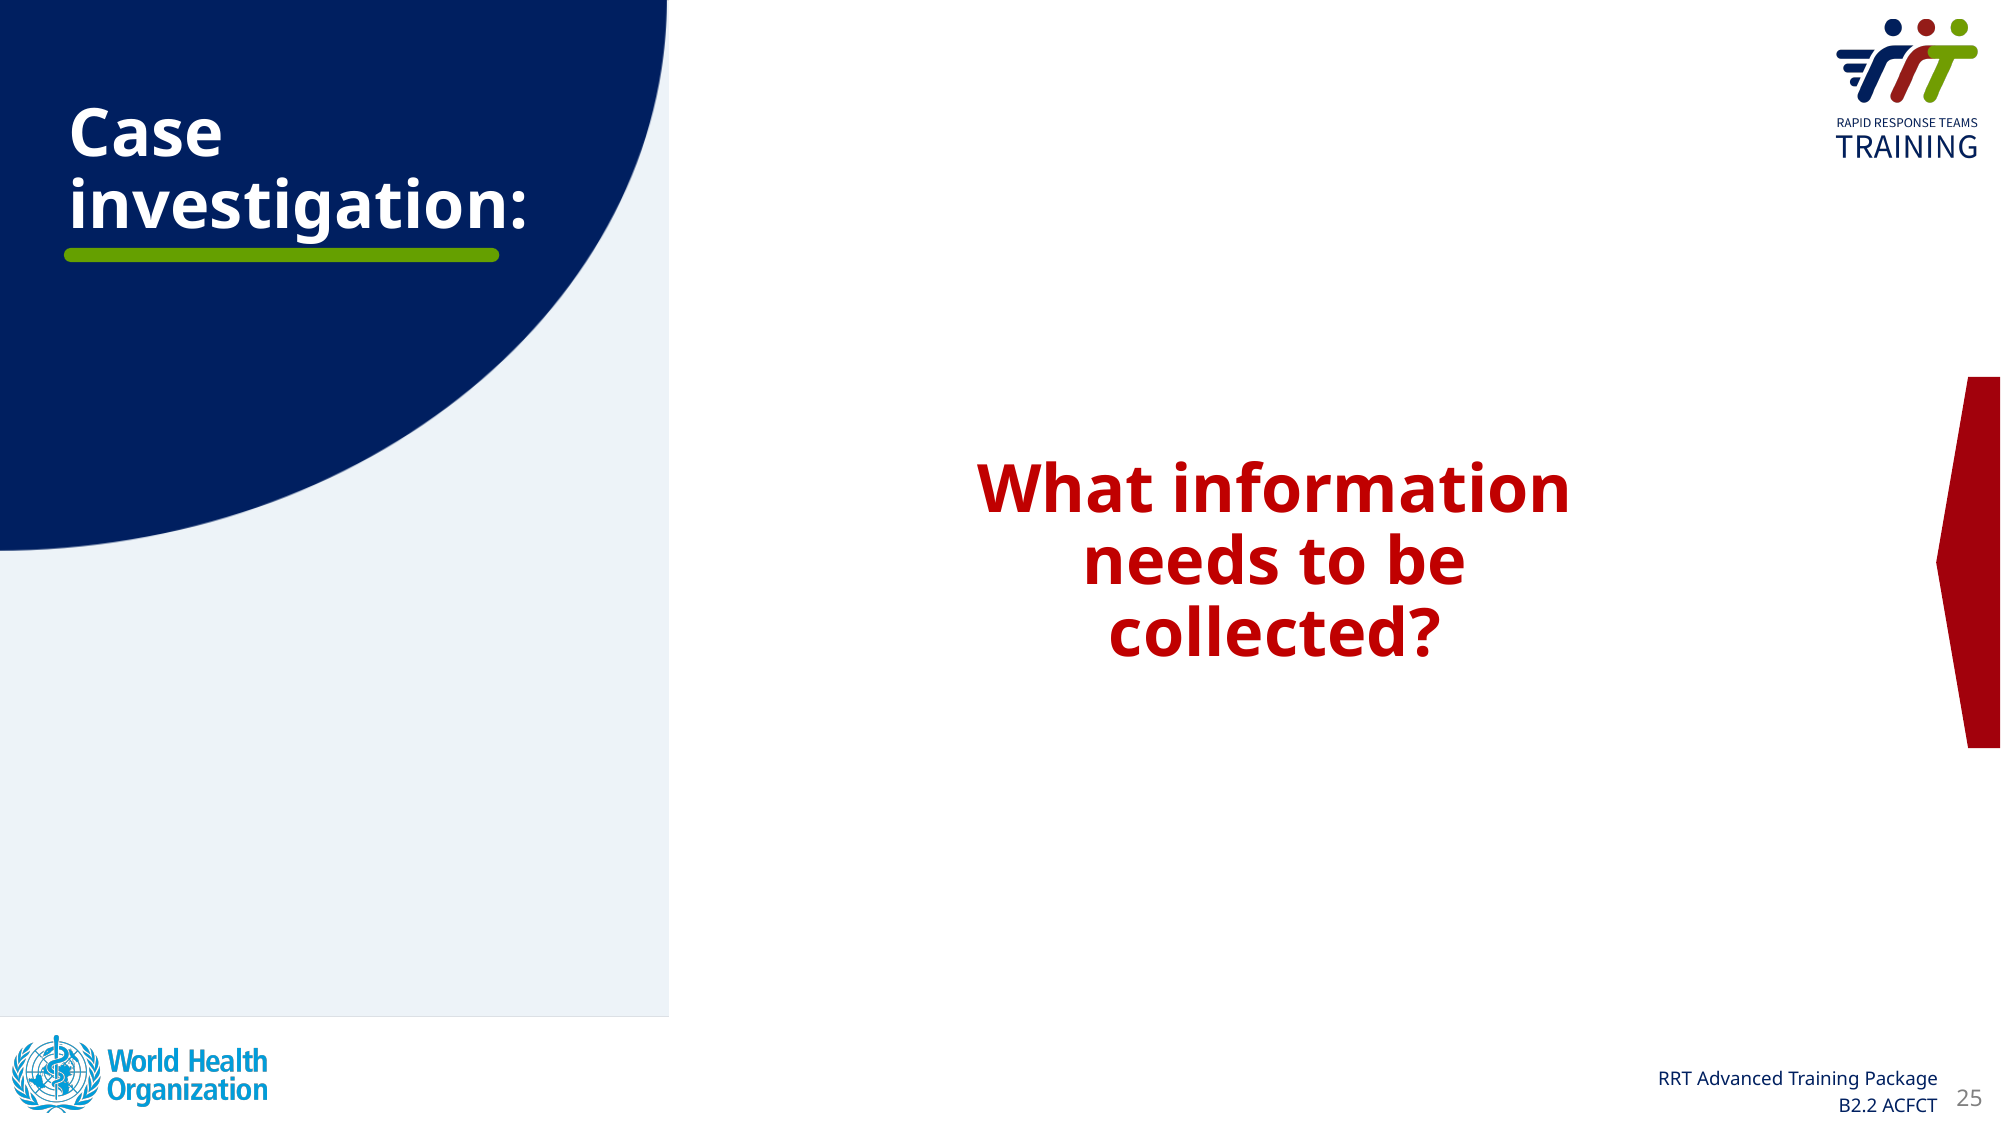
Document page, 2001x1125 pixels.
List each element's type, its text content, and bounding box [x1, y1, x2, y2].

title Case investigation: [60, 72, 597, 270]
picture [12, 1083, 48, 1113]
picture [0, 0, 669, 1018]
picture [1835, 19, 1978, 167]
text_box What information needs to be collected? [922, 447, 1628, 678]
picture [58, 1050, 64, 1058]
picture [12, 1035, 267, 1113]
